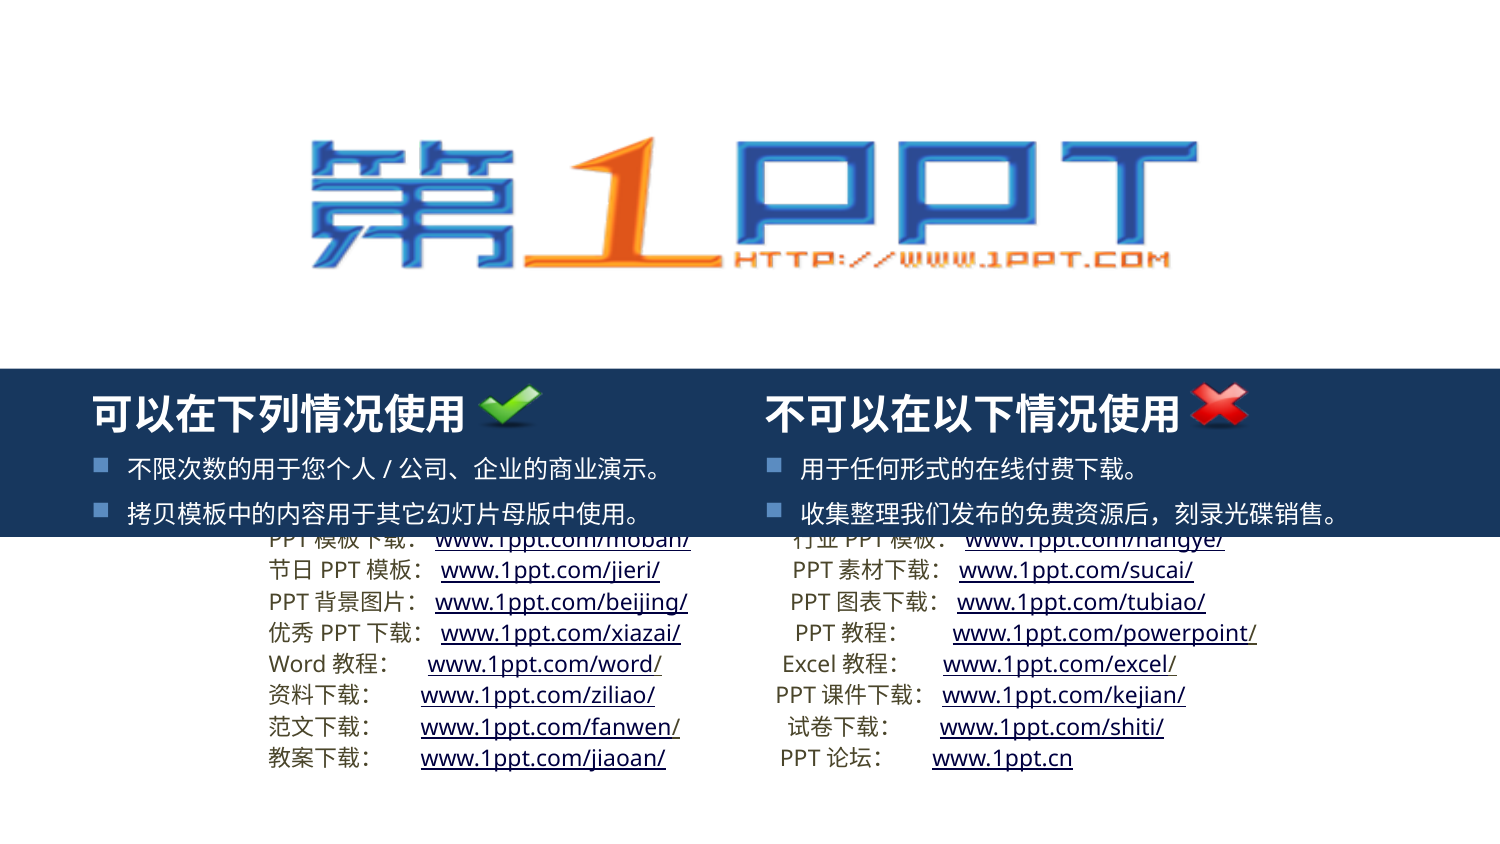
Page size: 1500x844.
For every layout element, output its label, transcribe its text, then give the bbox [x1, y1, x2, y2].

text_box PPT模板下载：www.1ppt.com/moban/ 行业PPT模板：www.1ppt.com/hangye/ 节日PPT模板：www.1ppt.com/jieri/ PPT素材下载：www.1ppt.com/sucai/ PPT背景图片：www.1ppt.com/beijing/ PPT图表下载：www.1ppt.com/tubiao/ 优秀PPT下载：www.1ppt.com/xiazai/ PPT教程： www.1ppt.com/powerpoint/ Word教程： www.1ppt.com/word/ Excel教程： www.1ppt.com/excel/ 资料下载： www.1ppt.com/ziliao/ PPT课件下载：www.1ppt.com/kejian/ 范文下载： www.1ppt.com/fanwen/ 试卷下载： www.1ppt.com/shiti/ 教案下载： www.1ppt.com/jiaoan/ PPT论坛： www.1ppt.cn [252, 572, 1315, 756]
picture [1186, 380, 1252, 430]
text_box 可以在下列情况使用 不限次数的用于您个人/公司、企业的商业演示。 拷贝模板中的内容用于其它幻灯片母版中使用。 [76, 380, 750, 580]
text_box [0, 368, 477, 537]
picture [134, 38, 1400, 369]
picture [477, 380, 544, 430]
text_box [1252, 368, 1500, 537]
text_box 不可以在以下情况使用 用于任何形式的在线付费下载。 收集整理我们发布的免费资源后，刻录光碟销售。 [750, 380, 1424, 572]
